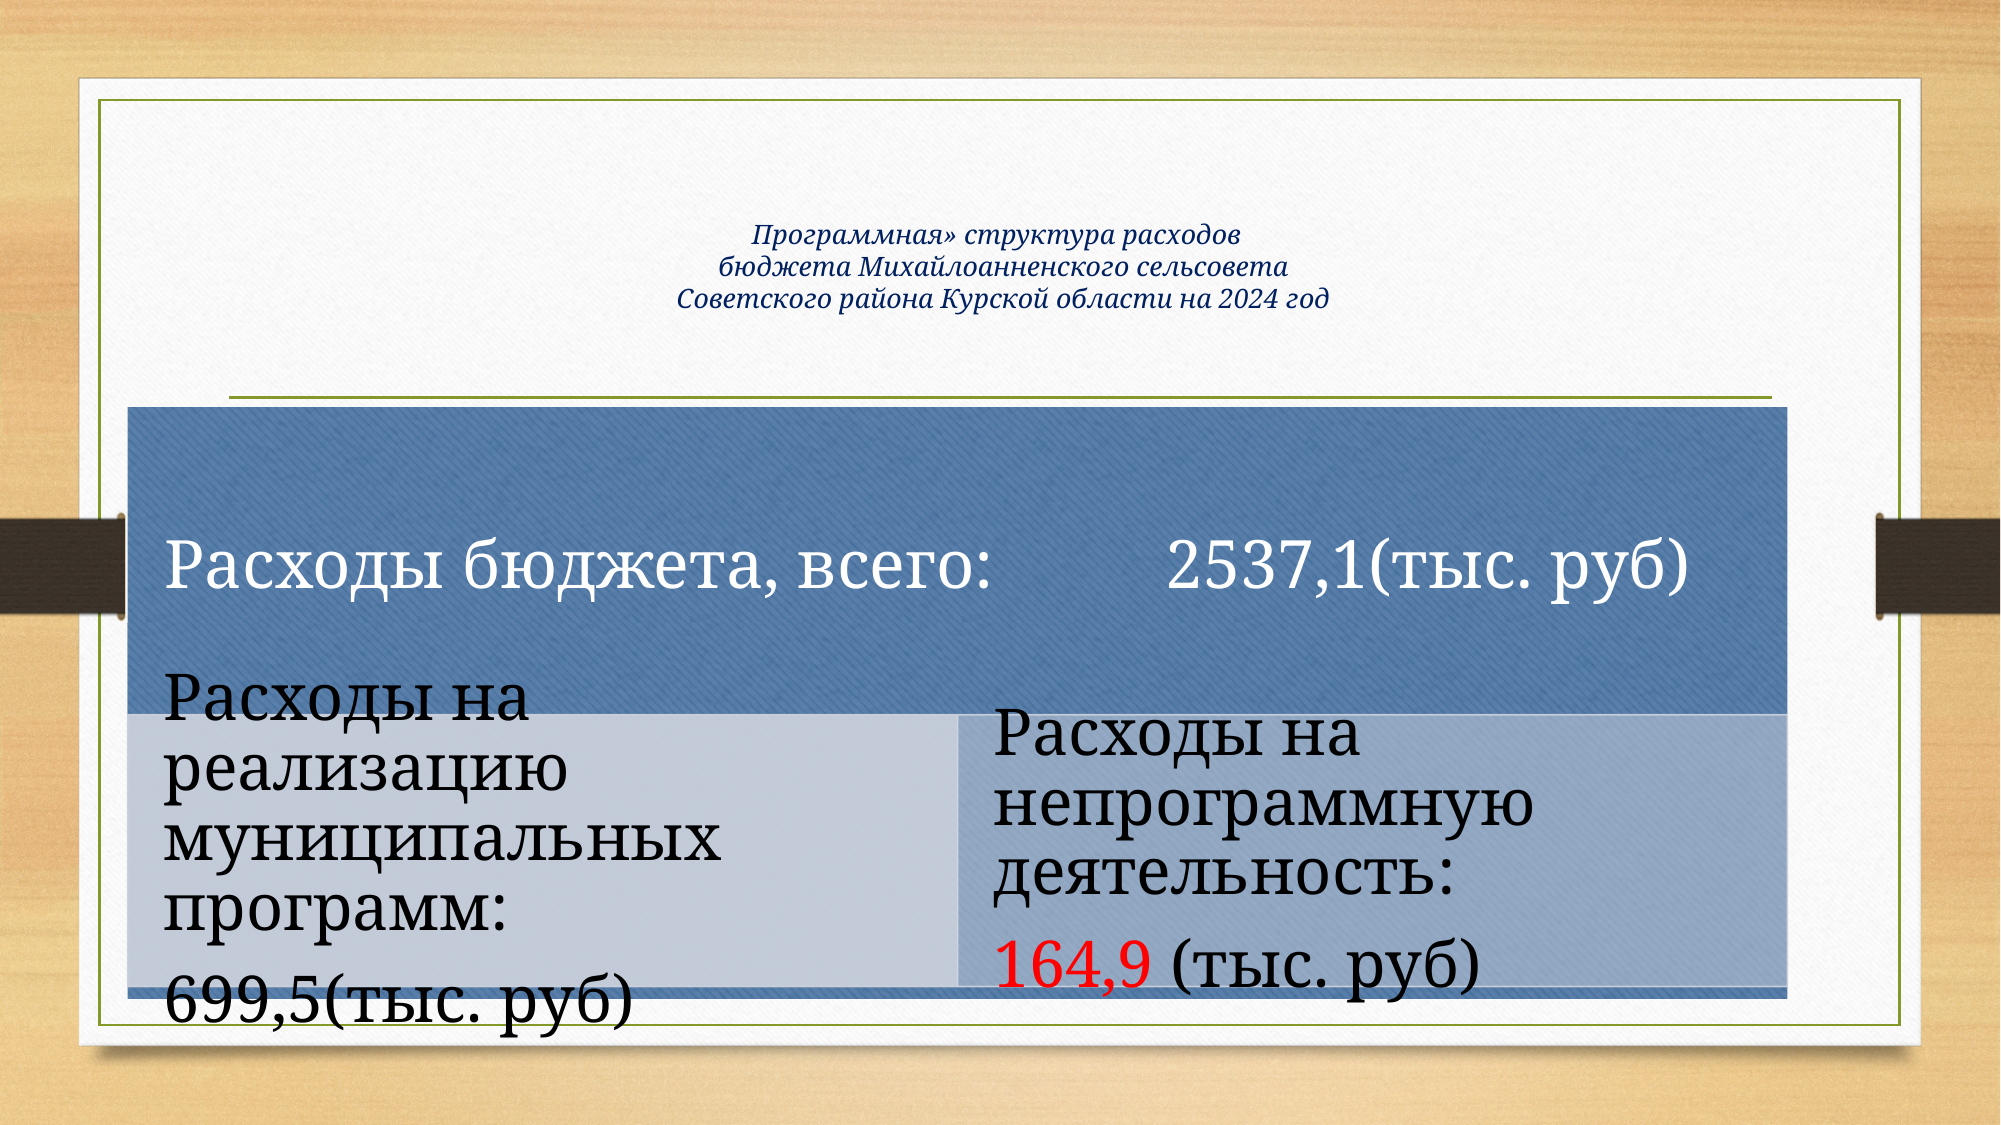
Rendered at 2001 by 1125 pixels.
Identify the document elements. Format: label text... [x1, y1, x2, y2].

picture [0, 0, 2001, 1125]
title Программная» структура расходов бюджета Михайлоанненского сельсовета Советского района Курской области на 2024 год [212, 208, 1788, 359]
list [127, 407, 1788, 999]
